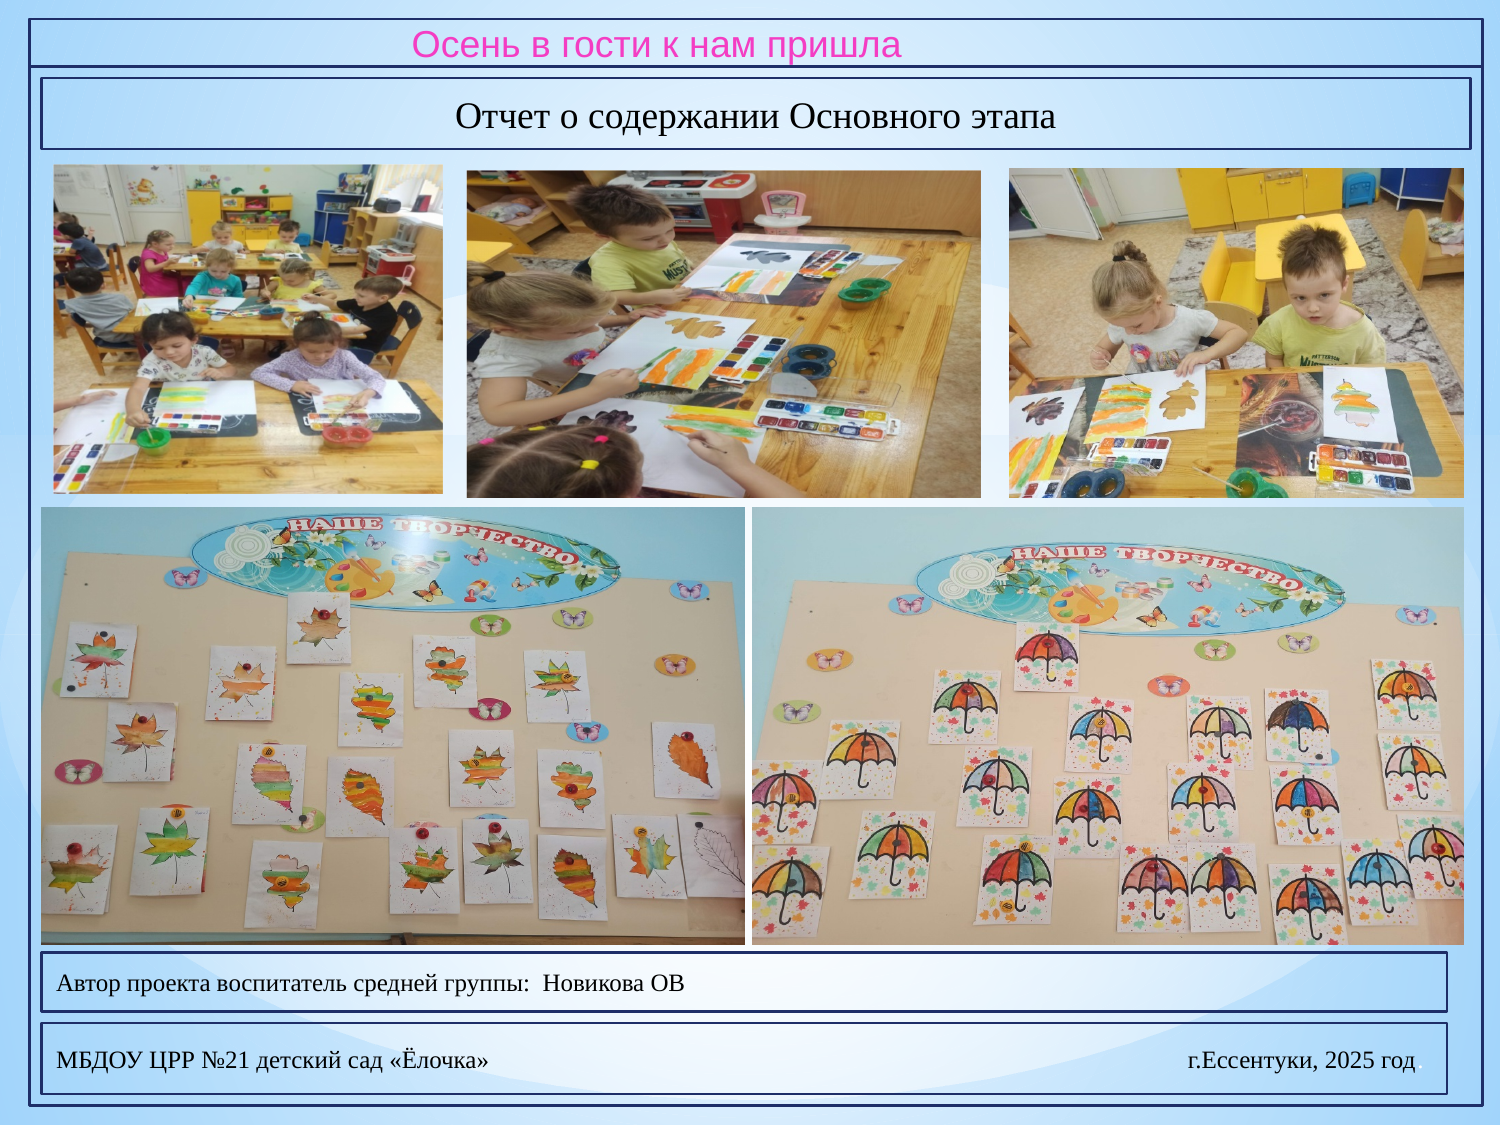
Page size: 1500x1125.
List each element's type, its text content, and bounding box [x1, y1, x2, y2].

picture [41, 76, 1464, 945]
picture [1009, 168, 1464, 498]
text_box [28, 68, 1484, 1107]
text_box МБДОУ ЦРР №21 детский сад «Ёлочка» г.Ессентуки, 2025 год. [40, 1022, 1448, 1095]
text_box Автор проекта воспитатель средней группы: Новикова ОВ [40, 951, 1448, 1013]
text_box Отчет о содержании Основного этапа [40, 77, 557, 150]
text_box Осень в гости к нам пришла [28, 18, 1484, 68]
text_box Отчет о содержании Основного этапа [889, 77, 1472, 150]
